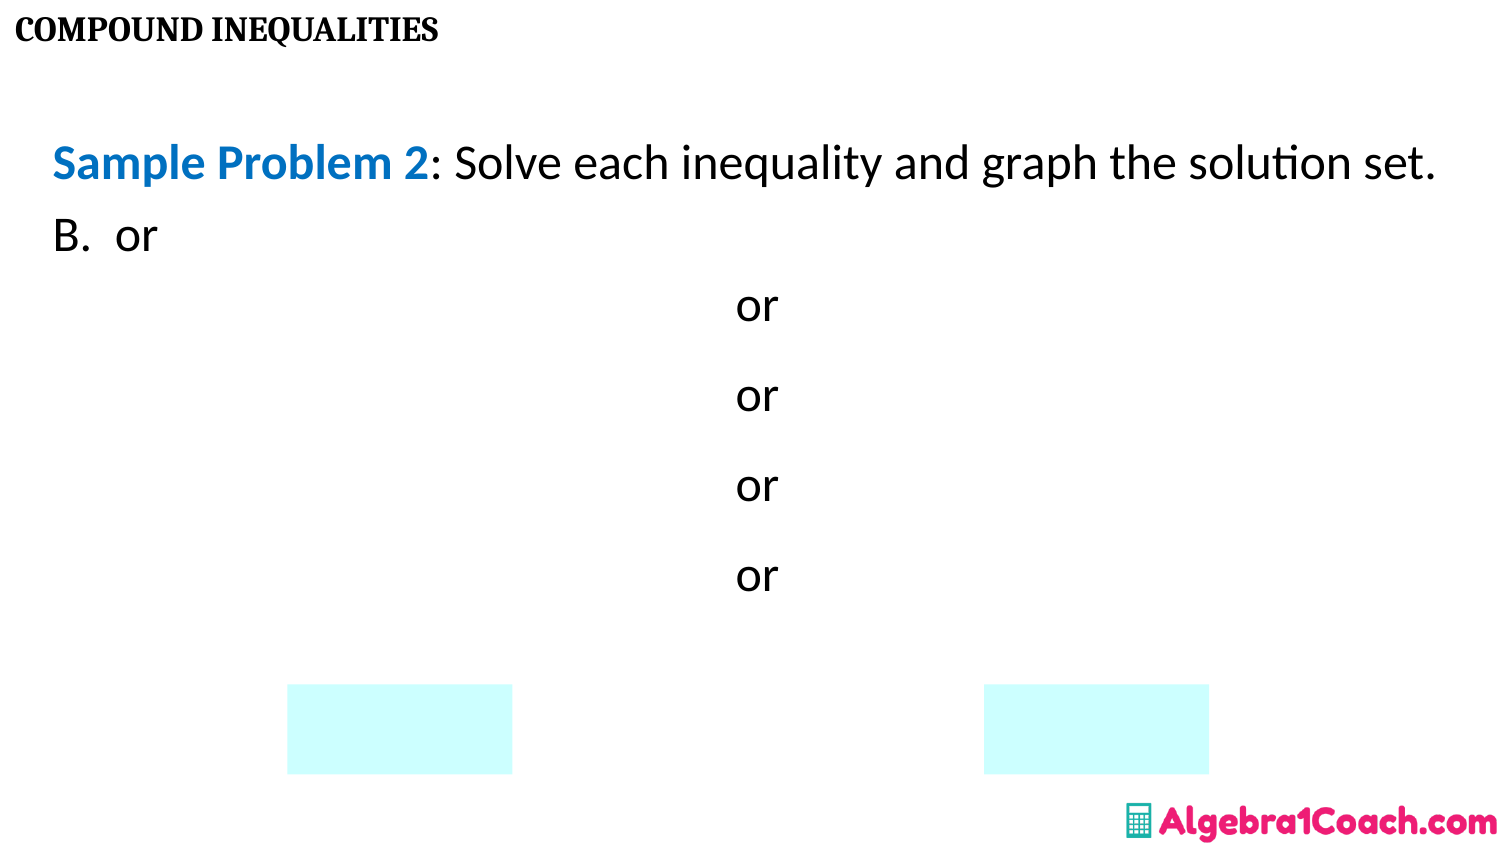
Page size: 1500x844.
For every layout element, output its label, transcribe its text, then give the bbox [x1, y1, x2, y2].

text_box [285, 682, 514, 776]
title COMPOUND INEQUALITIES [0, 0, 1350, 57]
text_box [982, 682, 1211, 776]
picture [1109, 798, 1500, 844]
